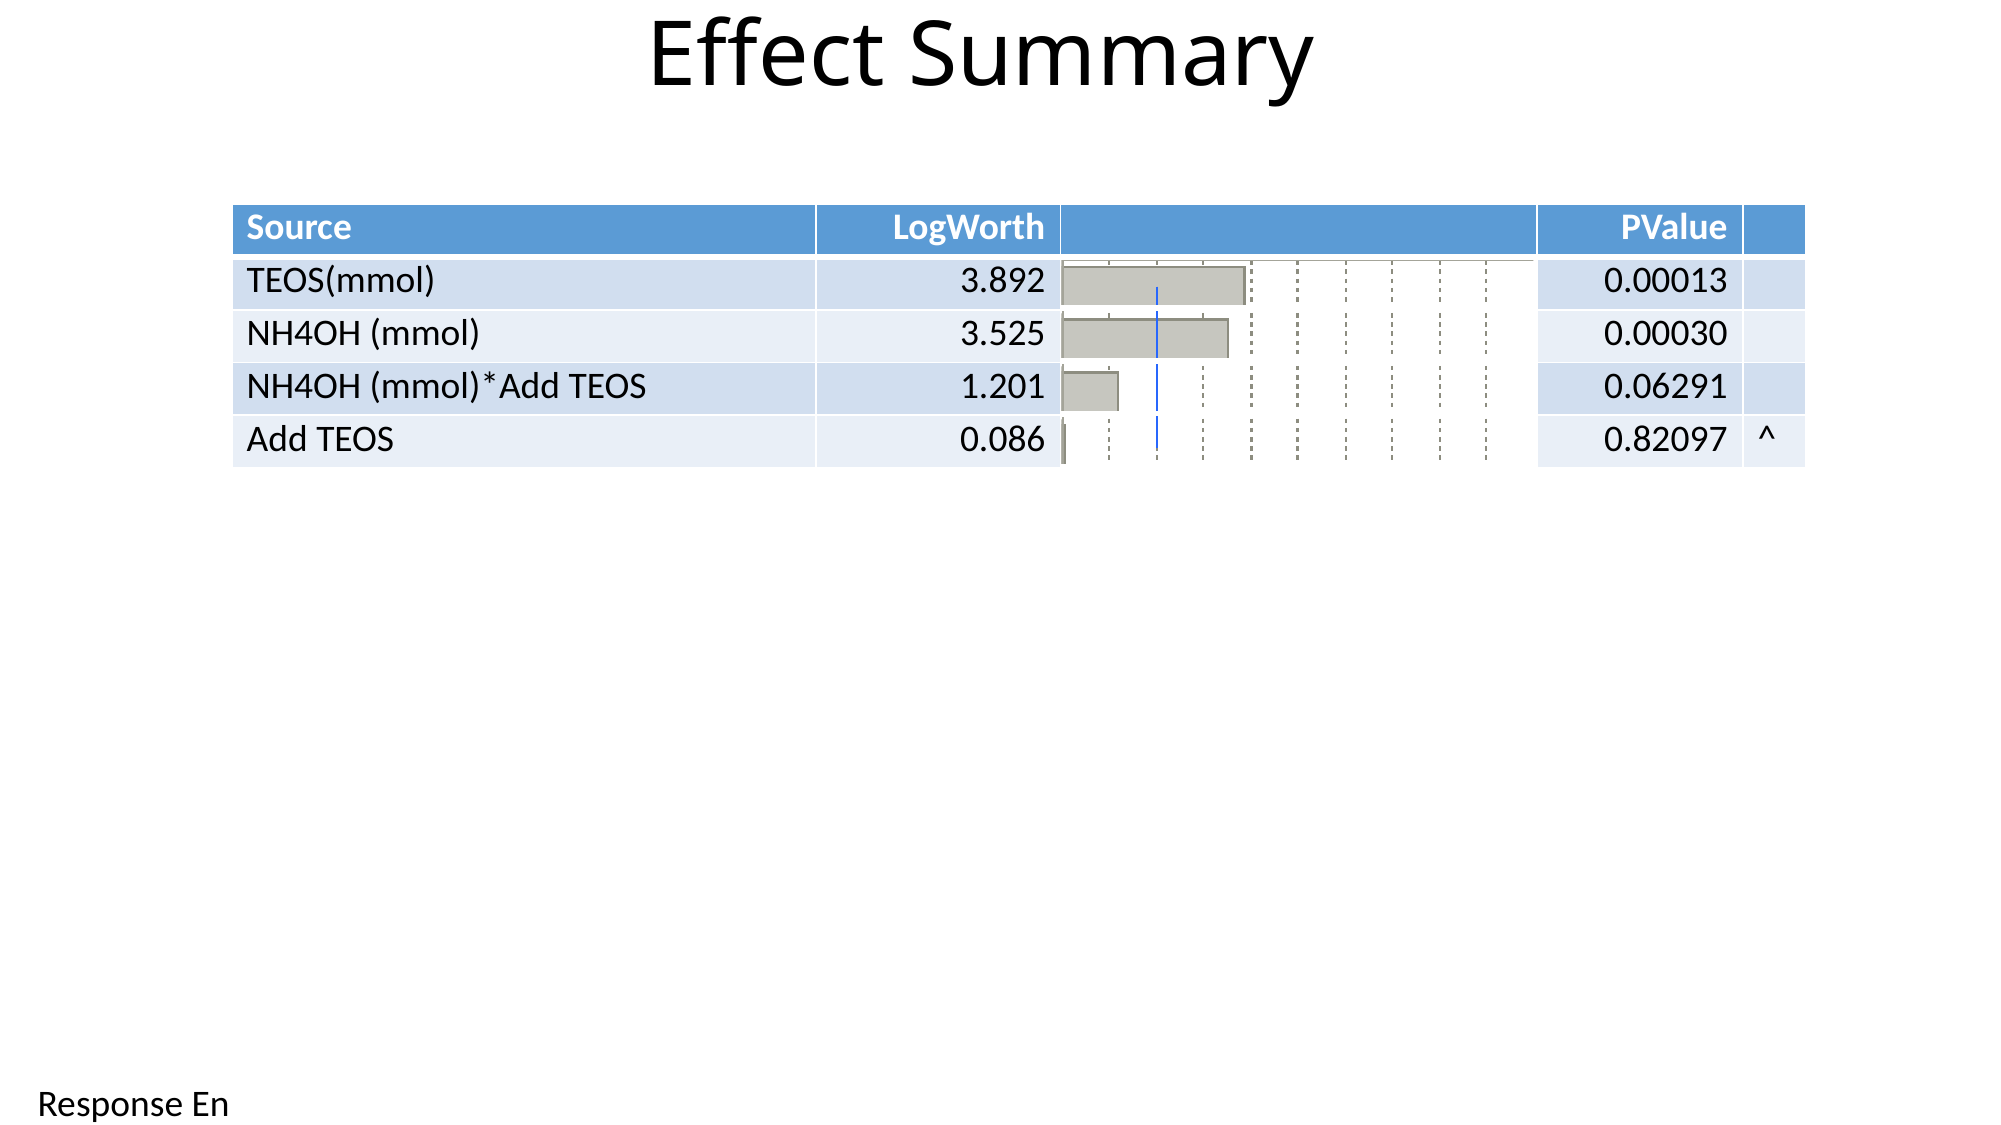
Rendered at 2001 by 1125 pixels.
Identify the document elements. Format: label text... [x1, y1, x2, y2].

table_cell NH4OH (mmol) [233, 311, 815, 362]
table_cell [1744, 260, 1805, 309]
table_cell NH4OH (mmol)*Add TEOS [233, 363, 815, 414]
table_cell Add TEOS [233, 416, 815, 467]
title Effect Summary [0, 0, 1963, 113]
table_cell [1061, 416, 1536, 467]
table_header Source [233, 205, 815, 254]
table_cell 0.00030 [1538, 311, 1742, 362]
table_cell [1744, 363, 1805, 414]
table_cell [1061, 363, 1536, 414]
table_cell [1061, 311, 1536, 362]
table_cell 0.00013 [1538, 260, 1742, 309]
table_cell 0.06291 [1538, 363, 1742, 414]
text_box Response En [37, 1079, 231, 1125]
table_cell 1.201 [817, 363, 1060, 414]
table_cell TEOS(mmol) [233, 260, 815, 309]
table_cell [1744, 311, 1805, 362]
table_header PValue [1538, 205, 1742, 254]
table_cell [1061, 260, 1536, 309]
table_header LogWorth [817, 205, 1060, 254]
table_cell 3.892 [817, 260, 1060, 309]
table_header [1744, 205, 1805, 254]
table_cell ^ [1744, 416, 1805, 467]
table_header [1061, 205, 1536, 254]
table_cell 3.525 [817, 311, 1060, 362]
table_cell 0.086 [817, 416, 1060, 467]
table_cell 0.82097 [1538, 416, 1742, 467]
